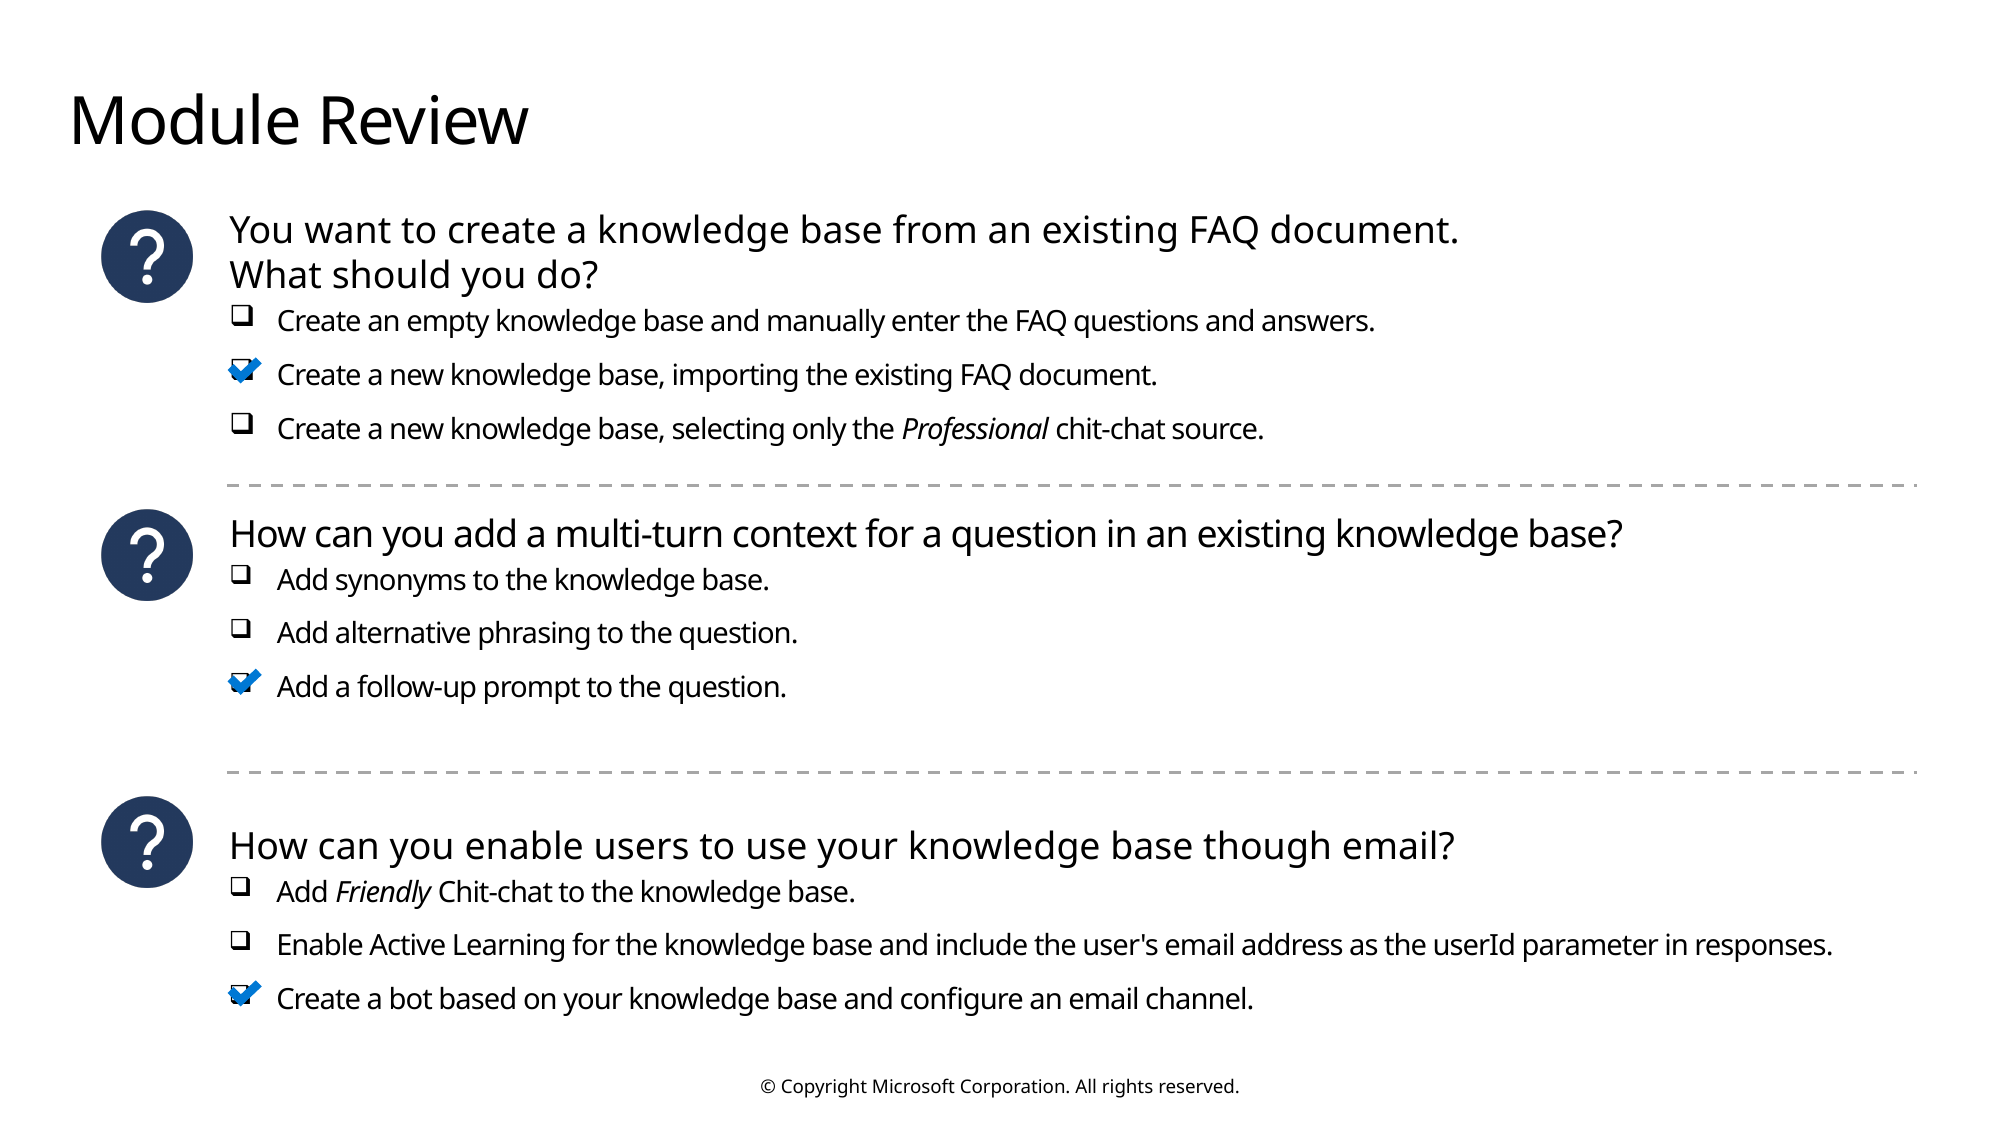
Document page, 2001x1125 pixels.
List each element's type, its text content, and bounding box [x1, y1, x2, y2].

picture [88, 497, 205, 614]
picture [88, 784, 205, 900]
text_box [231, 360, 259, 380]
picture [88, 198, 205, 315]
text_box [231, 983, 259, 1003]
title Module Review [68, 72, 1930, 184]
text_box You want to create a knowledge base from an existing FAQ document. What should you do? Create an empty knowledge base and manually enter the FAQ questions and answers. Create a new knowledge base, importing the existing FAQ document. Create a new knowledge base, selecting only the Professional chit-chat source. [214, 198, 1946, 468]
text_box How can you add a multi-turn context for a question in an existing knowledge base? Add synonyms to the knowledge base. Add alternative phrasing to the question. Add a follow-up prompt to the question. [214, 502, 1957, 753]
text_box How can you enable users to use your knowledge base though email? Add Friendly Chit-chat to the knowledge base. Enable Active Learning for the knowledge base and include the user's email address as the userId parameter in responses. Create a bot based on your knowledge base and configure an email channel. [228, 804, 1933, 1041]
text_box [231, 672, 259, 692]
